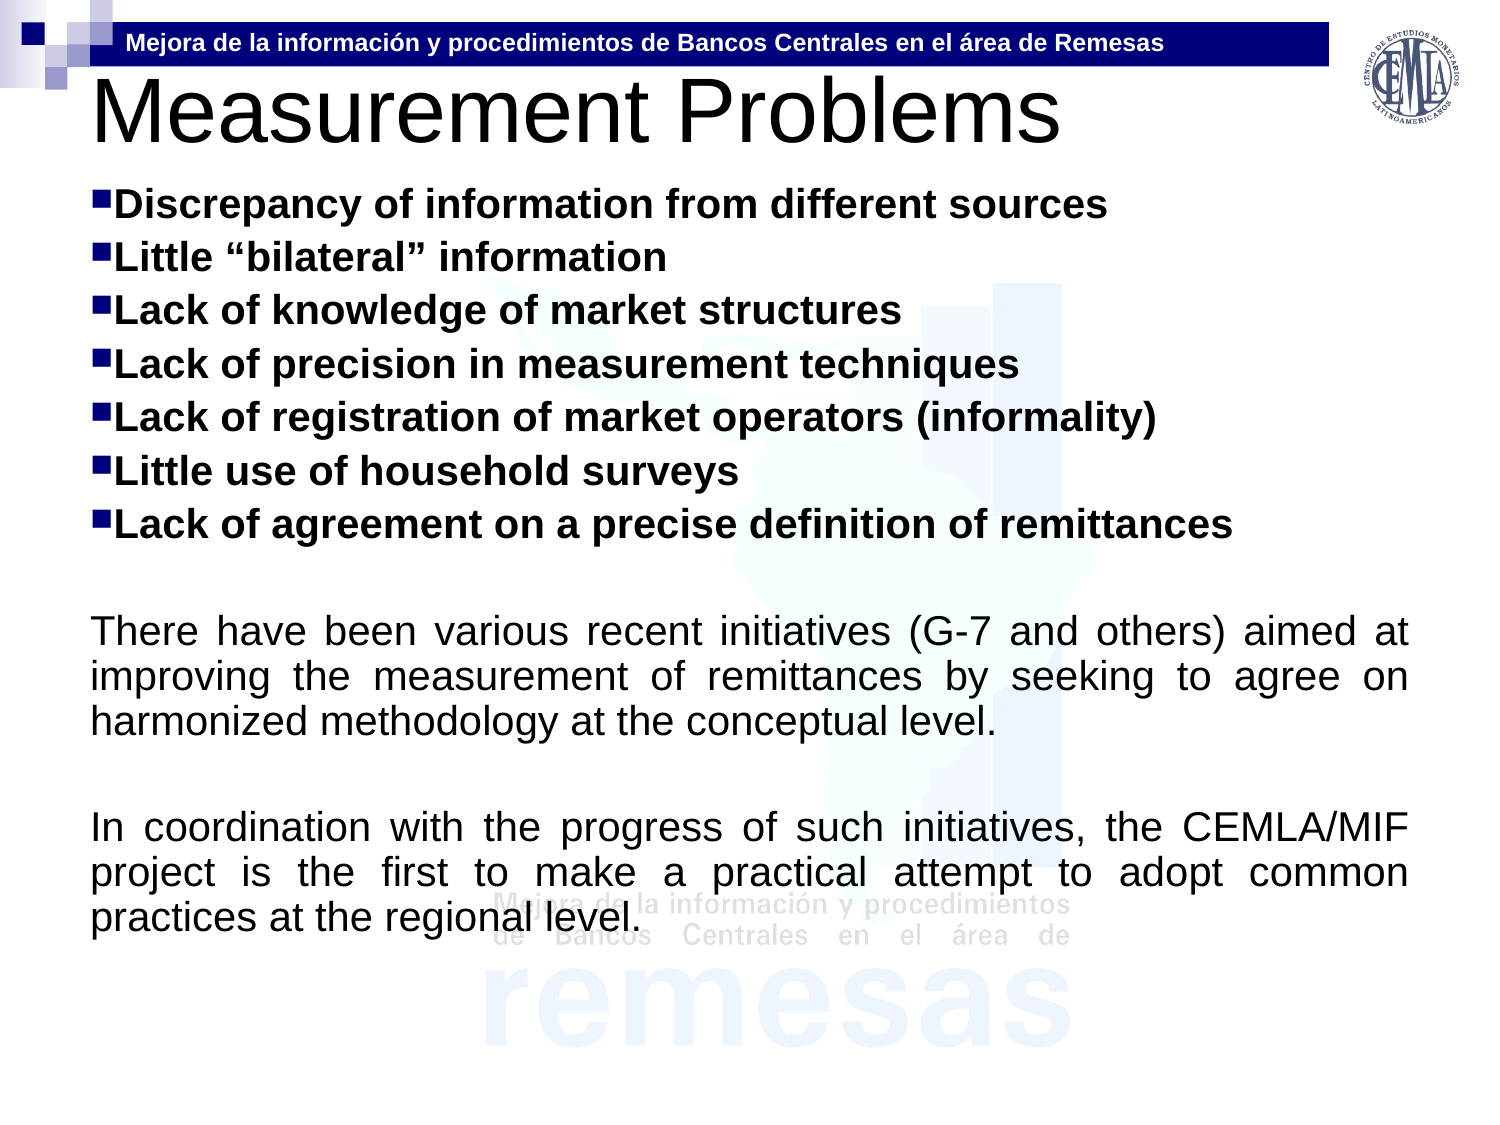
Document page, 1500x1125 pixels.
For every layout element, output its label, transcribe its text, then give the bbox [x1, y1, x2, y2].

title Measurement Problems [74, 74, 1426, 138]
list Discrepancy of information from different sources Little “bilateral” information Lack of knowledge of market structures Lack of precision in measurement techniques Lack of registration of market operators (informality) Little use of household surveys Lack of agreement on a precise definition of remittances There have been various recent initiatives (G-7 and others) aimed at improving the measurement of remittances by seeking to agree on harmonized methodology at the conceptual level. In coordination with the progress of such initiatives, the CEMLA/MIF project is the first to make a practical attempt to adopt common practices at the regional level. [74, 174, 1426, 1076]
picture [1364, 30, 1459, 124]
